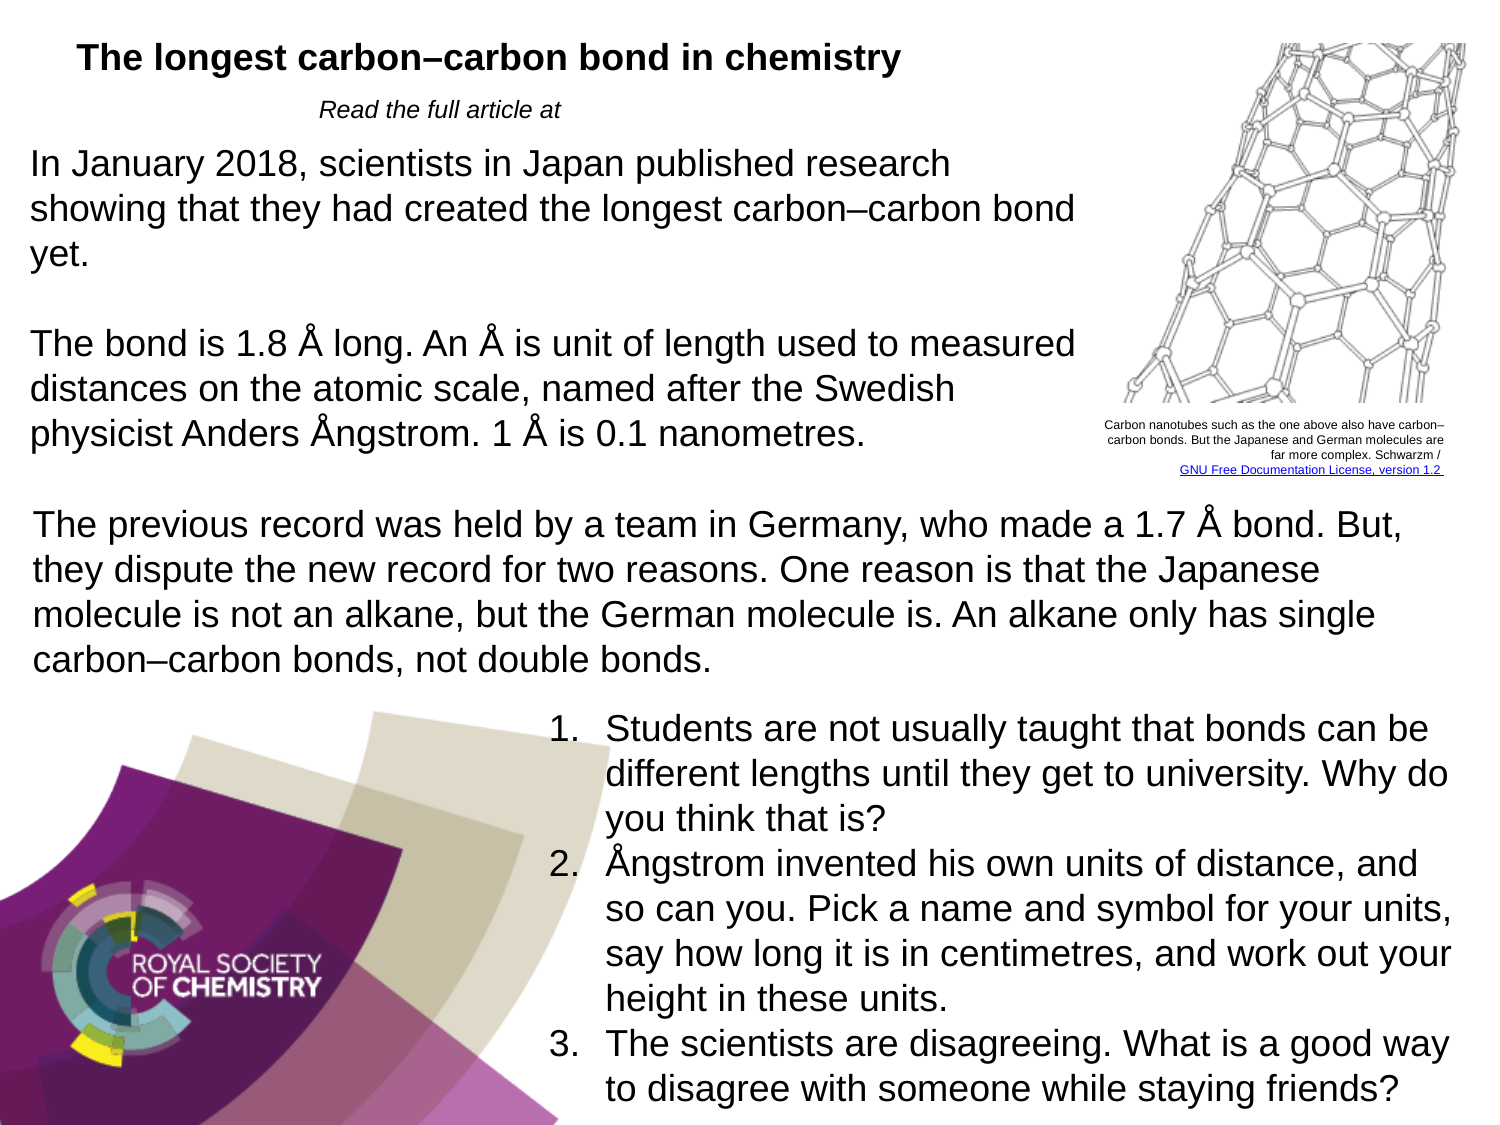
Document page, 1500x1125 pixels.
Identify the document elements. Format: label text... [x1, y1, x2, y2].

text_box Students are not usually taught that bonds can be different lengths until they get to university. Why do you think that is? Ångstrom invented his own units of distance, and so can you. Pick a name and symbol for your units, say how long it is in centimetres, and work out your height in these units. The scientists are disagreeing. What is a good way to disagree with someone while staying friends? [534, 696, 1483, 1117]
text_box Read the full article at [303, 85, 765, 131]
picture [0, 3, 1500, 1125]
text_box The previous record was held by a team in Germany, who made a 1.7 Å bond. But, they dispute the new record for two reasons. One reason is that the Japanese molecule is not an alkane, but the German molecule is. An alkane only has single carbon–carbon bonds, not double bonds. [17, 492, 1433, 688]
text_box The longest carbon–carbon bond in chemistry [61, 25, 1007, 86]
text_box Carbon nanotubes such as the one above also have carbon–carbon bonds. But the Japanese and German molecules are far more complex. Schwarzm / GNU Free Documentation License, version 1.2 [1089, 409, 1459, 485]
text_box In January 2018, scientists in Japan published research showing that they had created the longest carbon–carbon bond yet. The bond is 1.8 Å long. An Å is unit of length used to measured distances on the atomic scale, named after the Swedish physicist Anders Ångstrom. 1 Å is 0.1 nanometres. [14, 131, 1099, 462]
